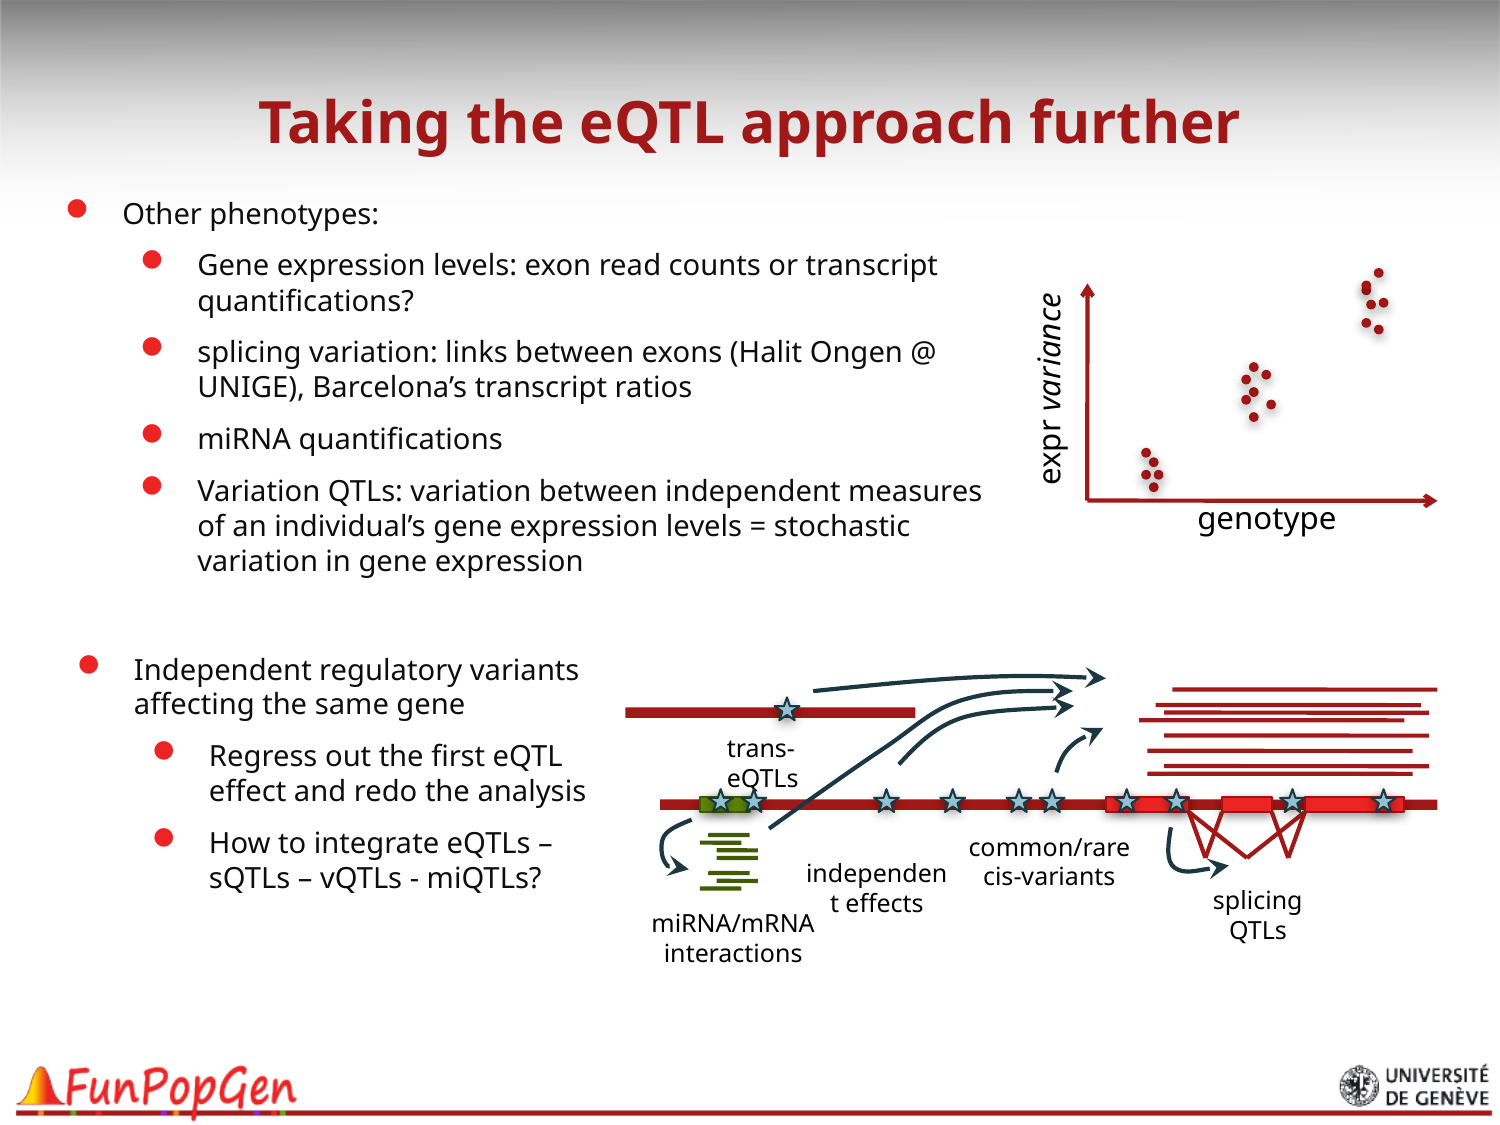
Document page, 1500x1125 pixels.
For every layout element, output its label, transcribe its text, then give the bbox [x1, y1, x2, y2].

text_box Other phenotypes: Gene expression levels: exon read counts or transcript quantifications? splicing variation: links between exons (Halit Ongen @ UNIGE), Barcelona’s transcript ratios miRNA quantifications Variation QTLs: variation between independent measures of an individual’s gene expression levels = stochastic variation in gene expression [49, 187, 1007, 790]
picture [0, 0, 1500, 1125]
title Taking the eQTL approach further [90, 17, 1410, 163]
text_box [616, 674, 1438, 977]
text_box Independent regulatory variants affecting the same gene Regress out the first eQTL effect and redo the analysis How to integrate eQTLs – sQTLs – vQTLs - miQTLs? [62, 643, 638, 937]
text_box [1021, 268, 1438, 545]
